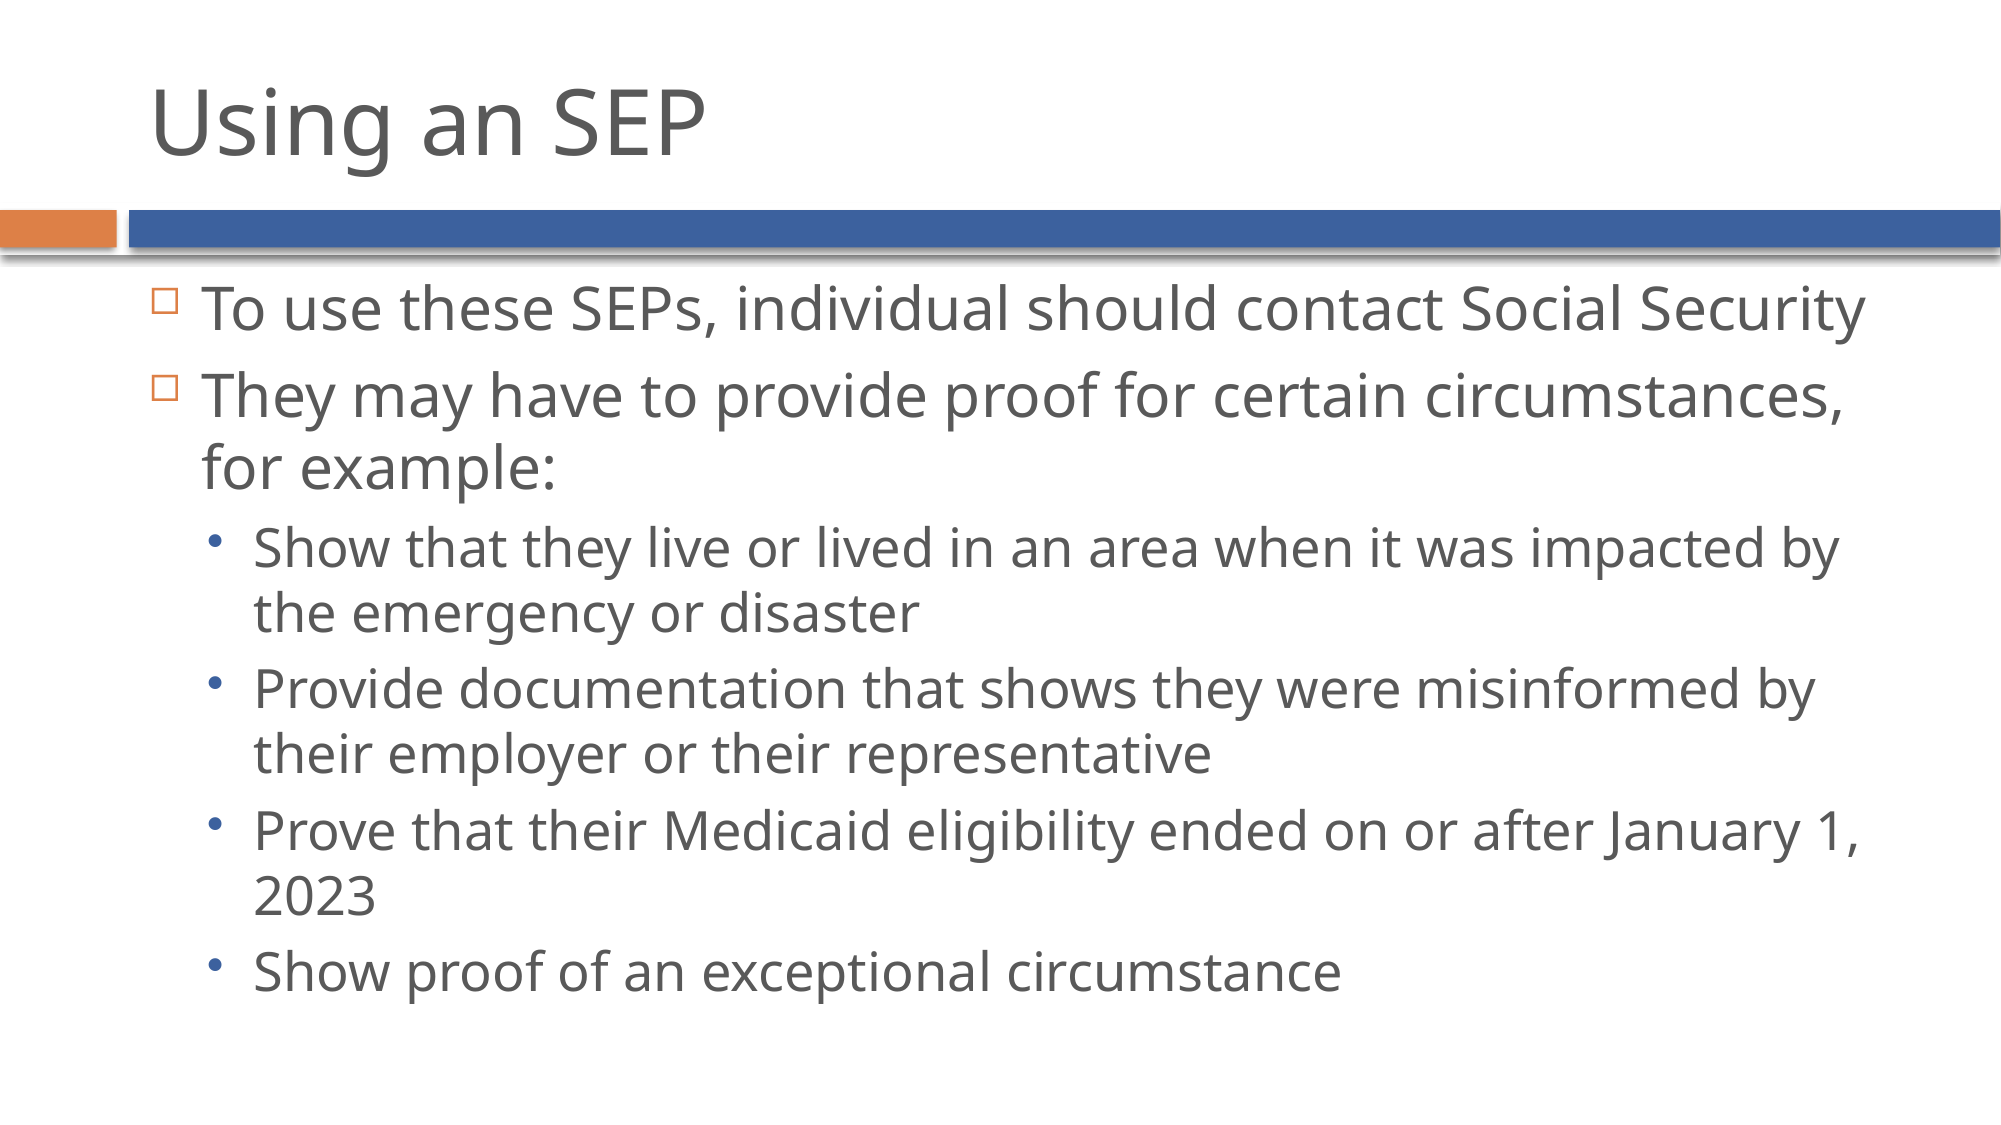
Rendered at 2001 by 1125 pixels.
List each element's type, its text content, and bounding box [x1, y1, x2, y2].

list To use these SEPs, individual should contact Social Security They may have to provide proof for certain circumstances, for example: Show that they live or lived in an area when it was impacted by the emergency or disaster Provide documentation that shows they were misinformed by their employer or their representative Prove that their Medicaid eligibility ended on or after January 1, 2023 Show proof of an exceptional circumstance [133, 262, 1918, 1000]
title Using an SEP [133, 37, 1918, 200]
